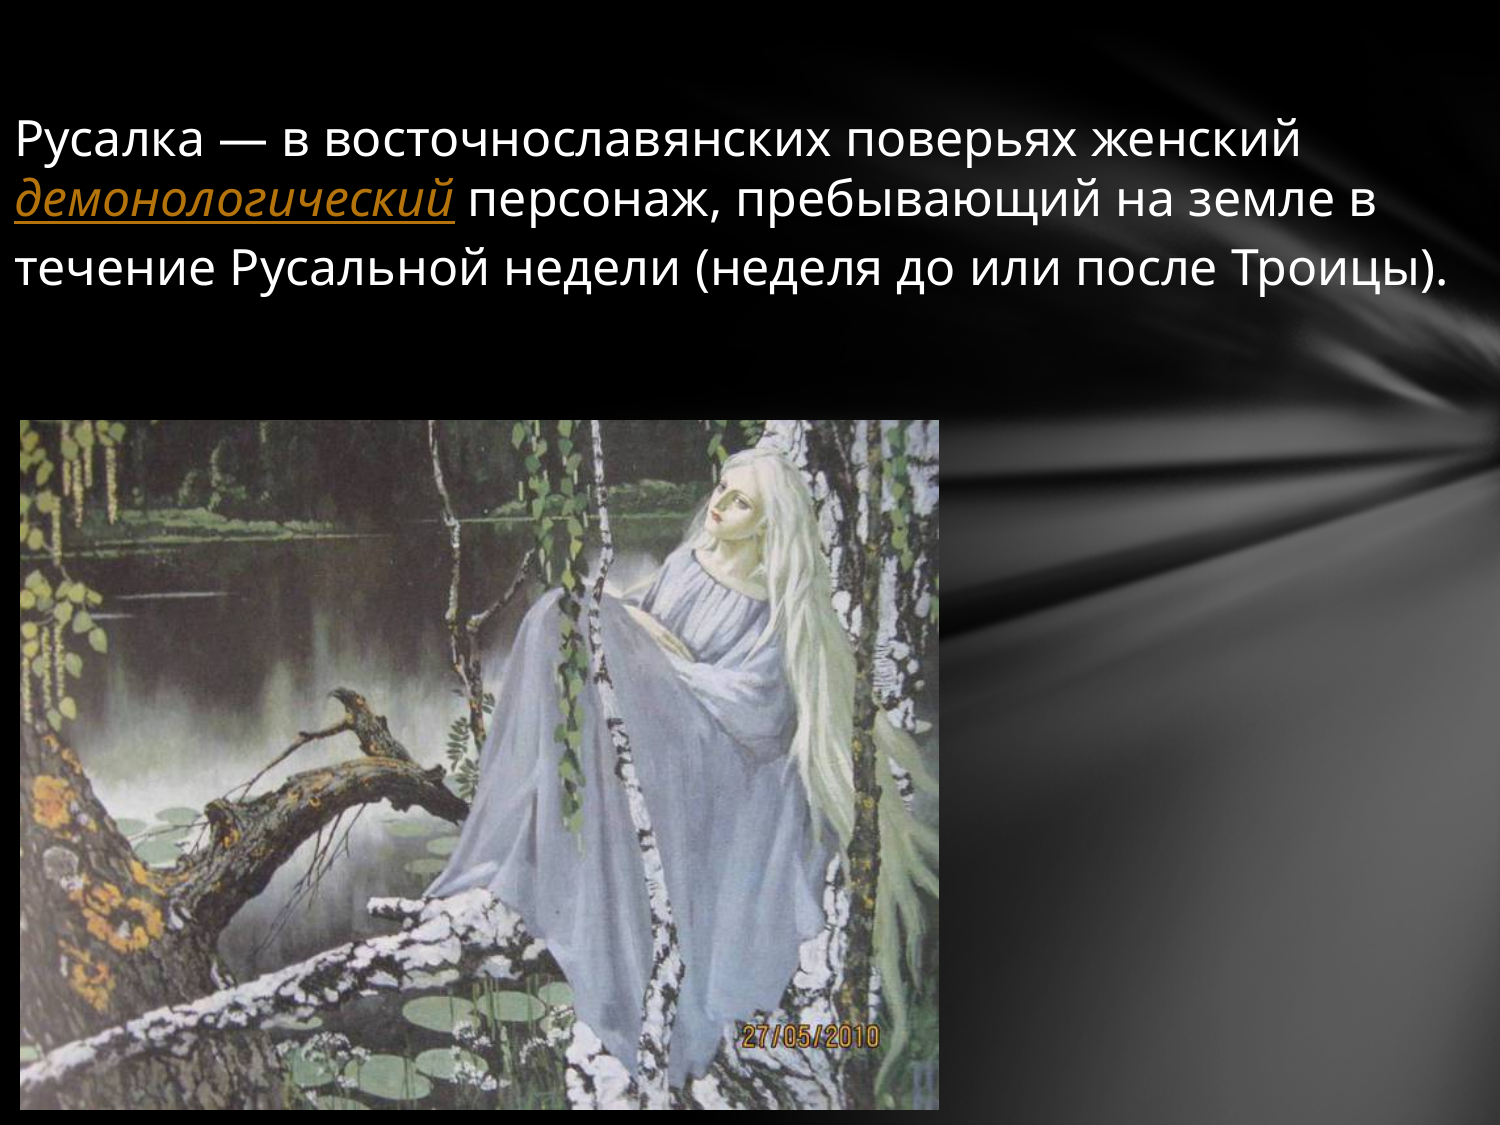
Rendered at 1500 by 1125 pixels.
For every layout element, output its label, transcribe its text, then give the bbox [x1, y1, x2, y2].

picture [20, 420, 940, 1110]
title Русалка — в восточнославянских поверьях женский демонологический персонаж, пребывающий на земле в течение Русальной недели (неделя до или после Троицы). [0, 0, 1500, 303]
